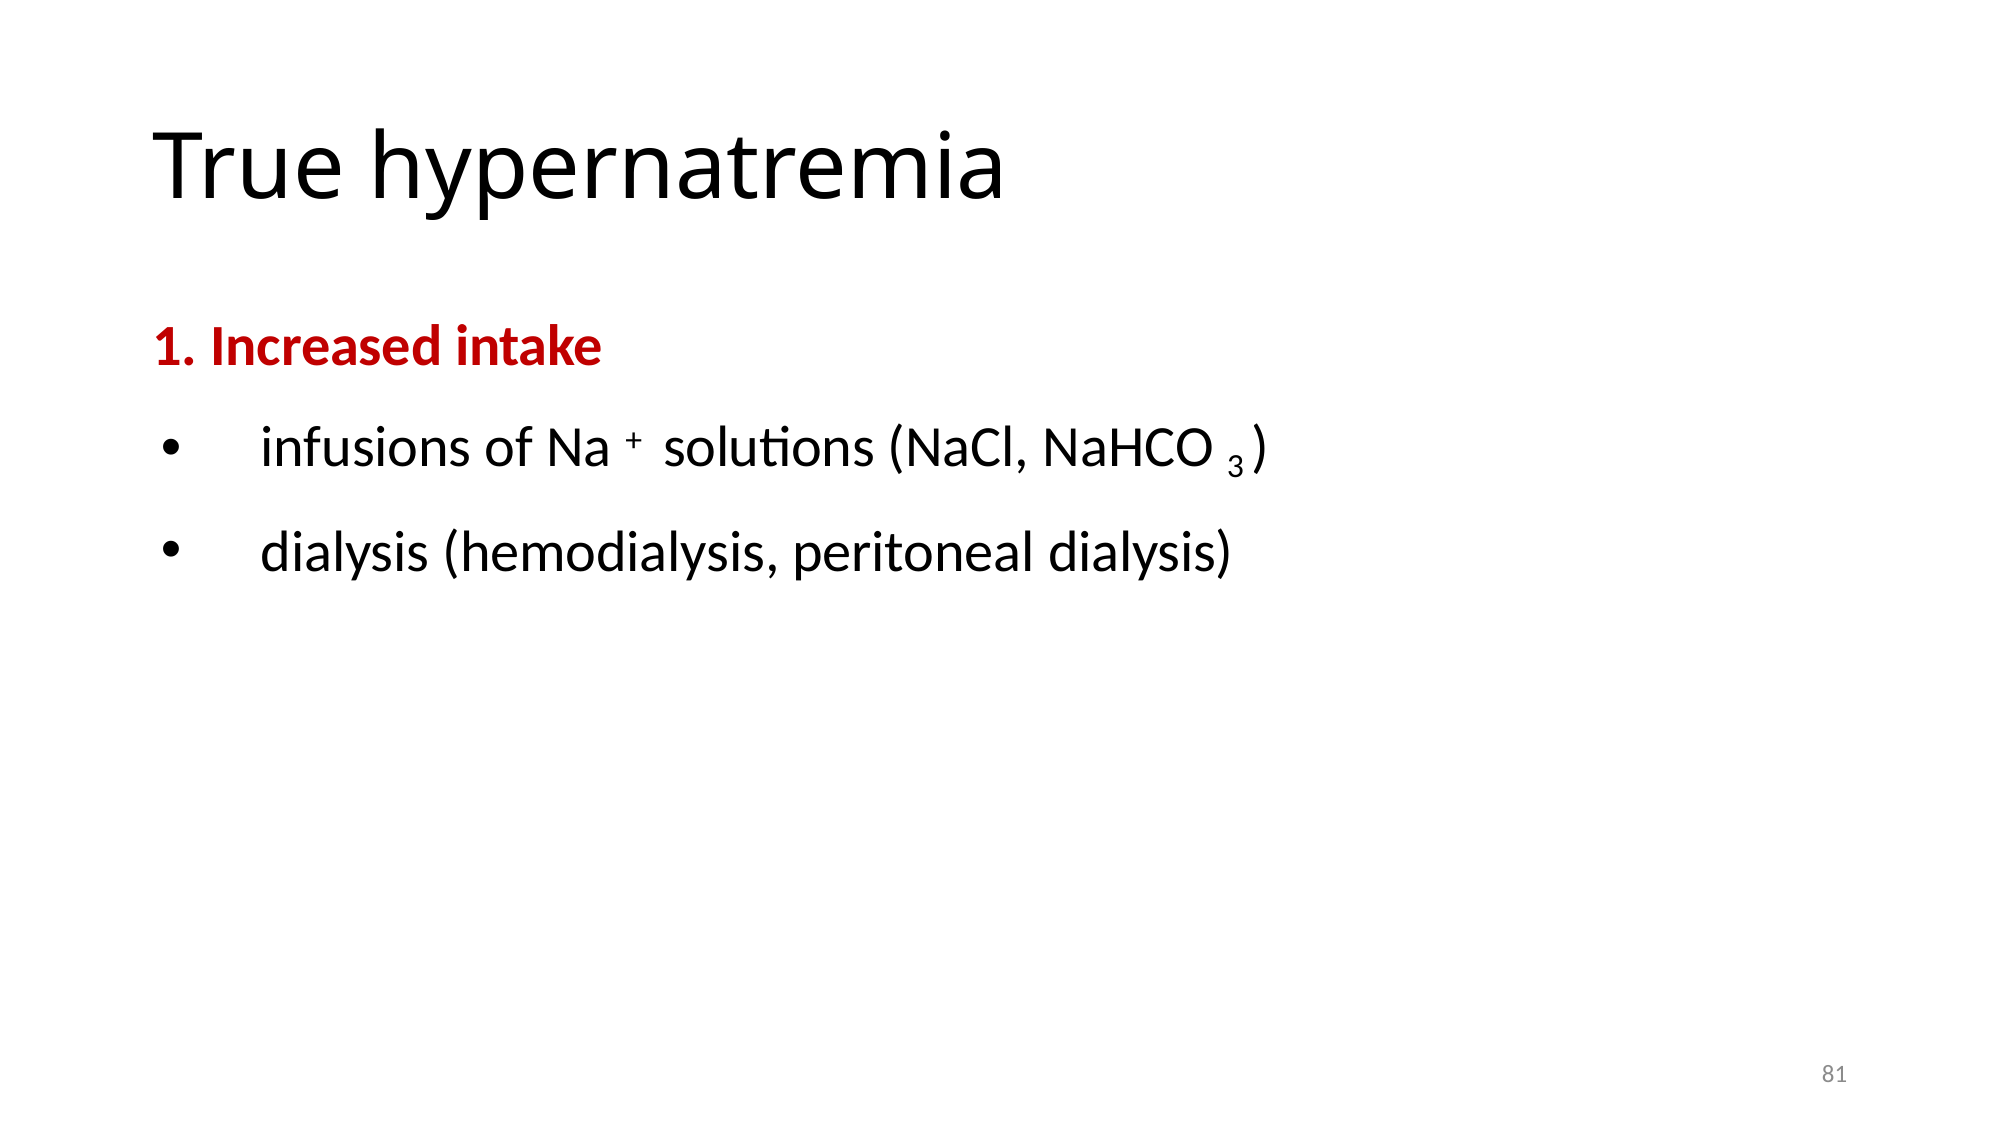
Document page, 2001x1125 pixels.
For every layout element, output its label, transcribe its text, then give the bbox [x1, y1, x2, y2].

list 1. Increased intake infusions of Na + solutions (NaCl, NaHCO 3 ) dialysis (hemodialysis, peritoneal dialysis) [137, 299, 1863, 1014]
title True hypernatremia [137, 59, 1863, 278]
slide_number 81 [1412, 1042, 1863, 1103]
